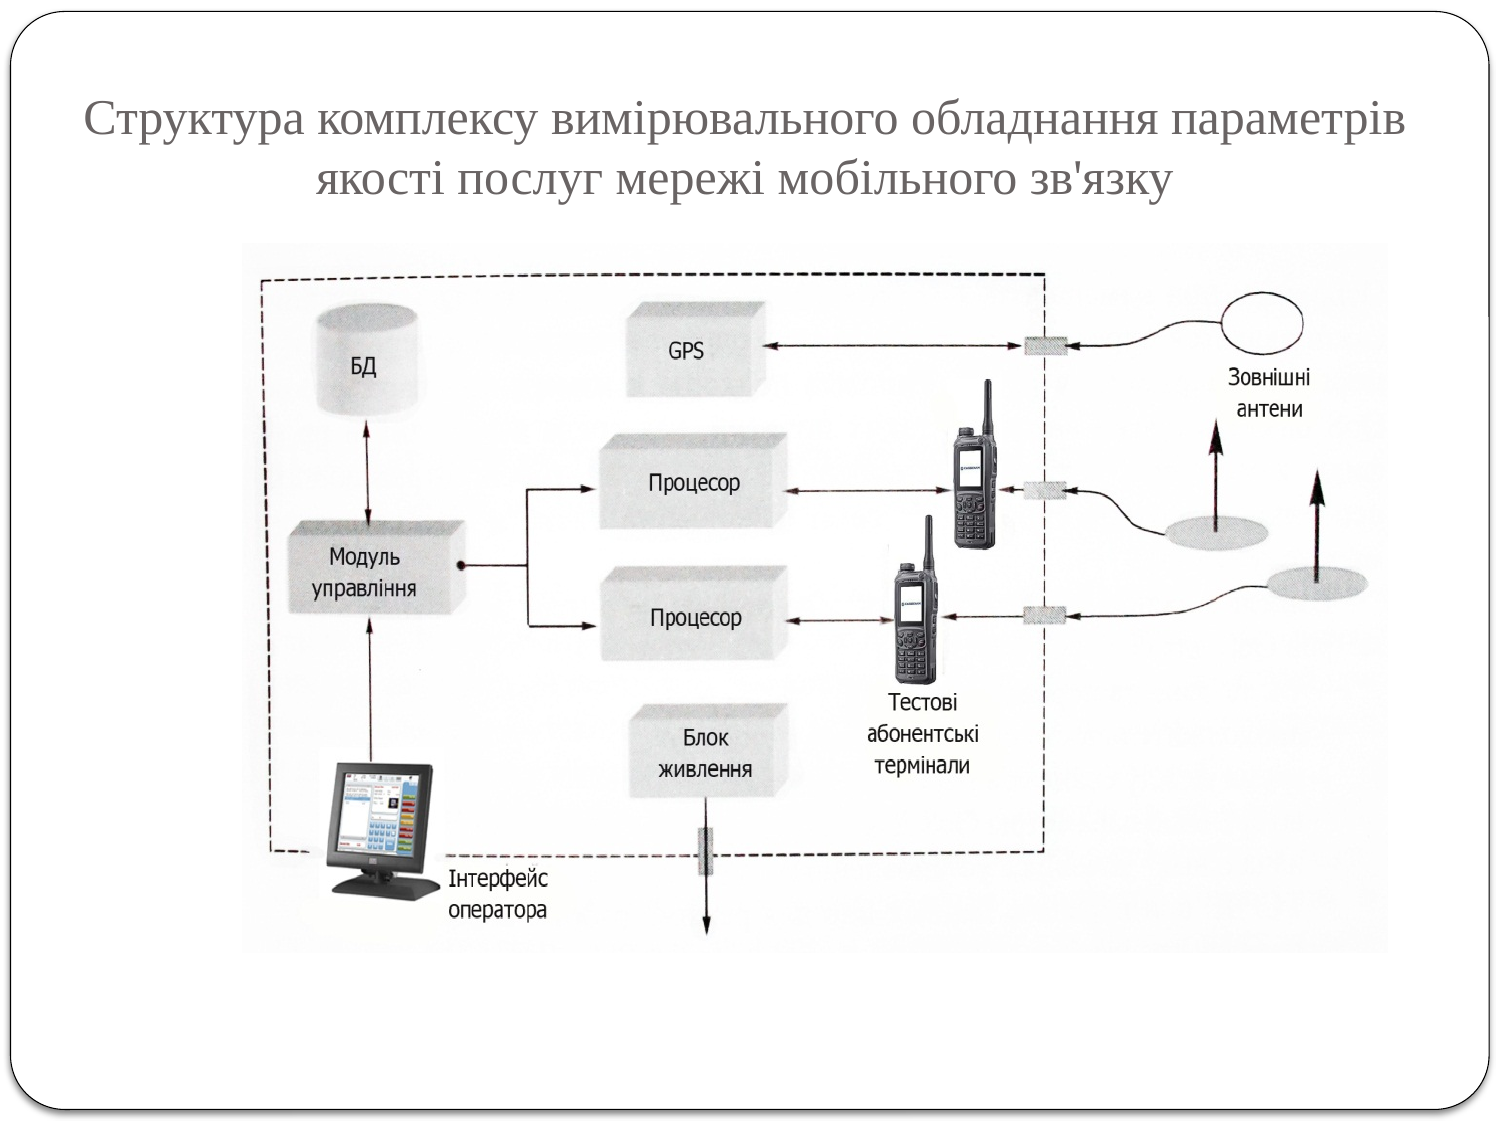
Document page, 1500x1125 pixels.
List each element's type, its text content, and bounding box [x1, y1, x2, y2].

picture [241, 243, 1389, 953]
title Структура комплексу вимірювального обладнання параметрів якості послуг мережі мобільного зв'язку [64, 45, 1425, 220]
